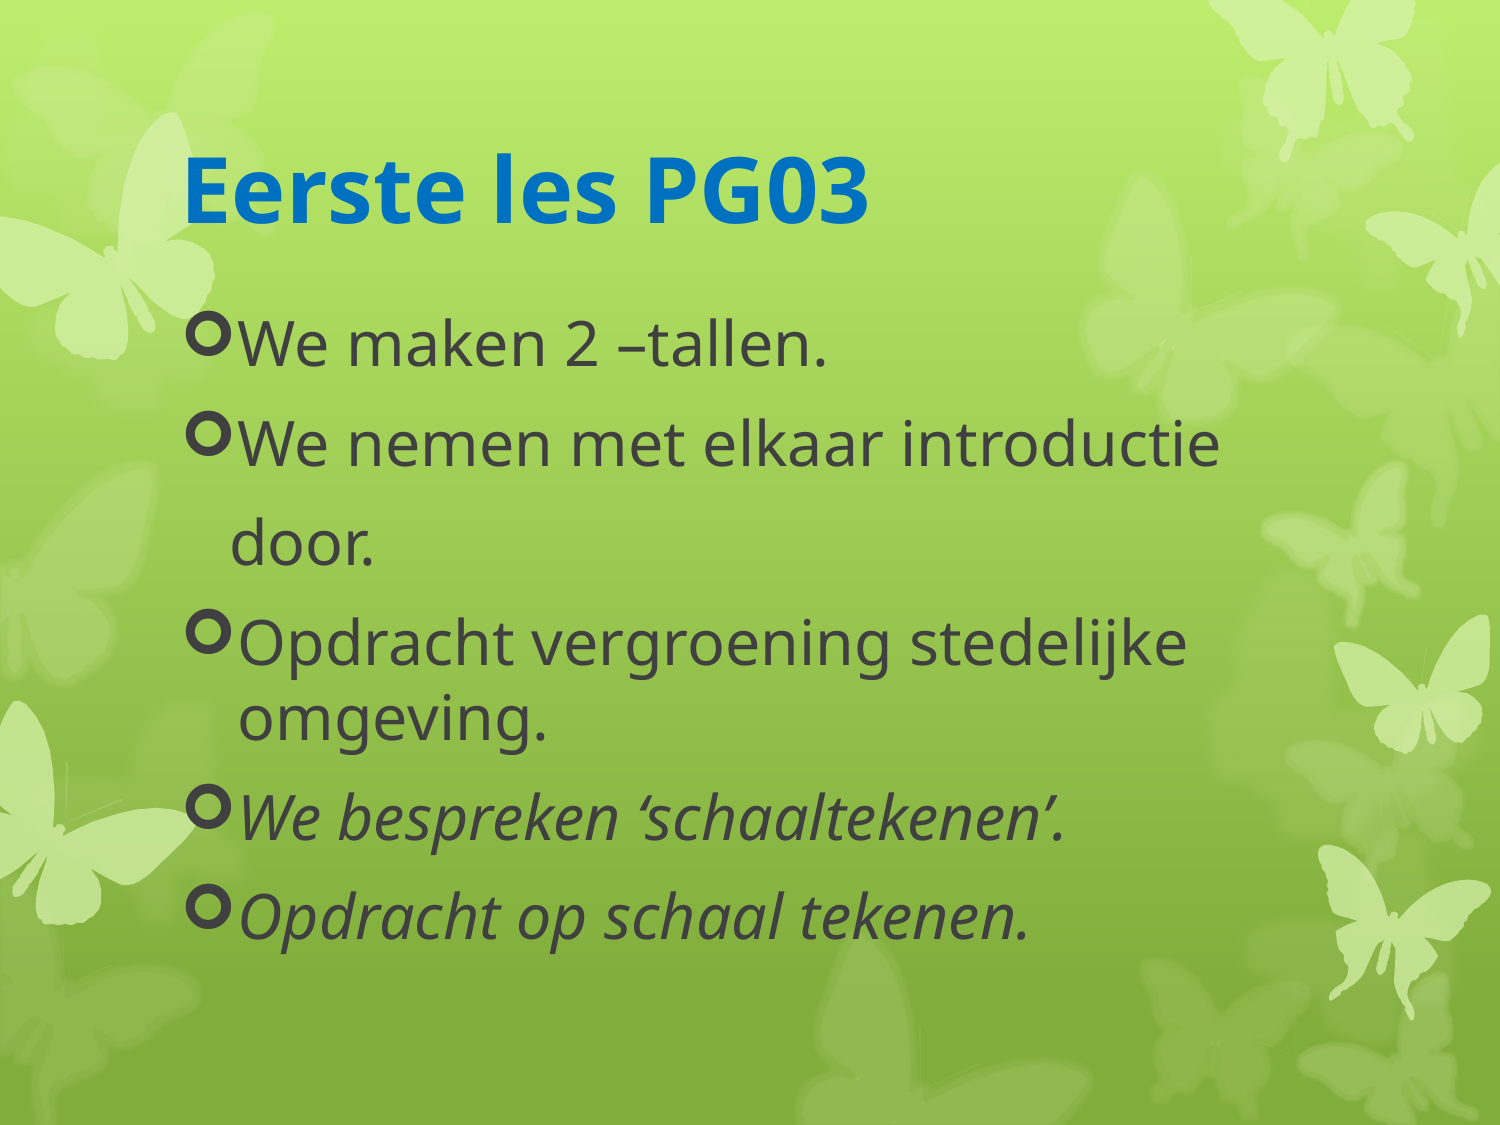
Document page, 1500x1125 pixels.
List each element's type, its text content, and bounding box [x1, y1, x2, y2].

title Eerste les PG03 [165, 110, 1335, 263]
list We maken 2 –tallen. We nemen met elkaar introductie door. Opdracht vergroening stedelijke omgeving. We bespreken ‘schaaltekenen’. Opdracht op schaal tekenen. [165, 296, 1335, 962]
